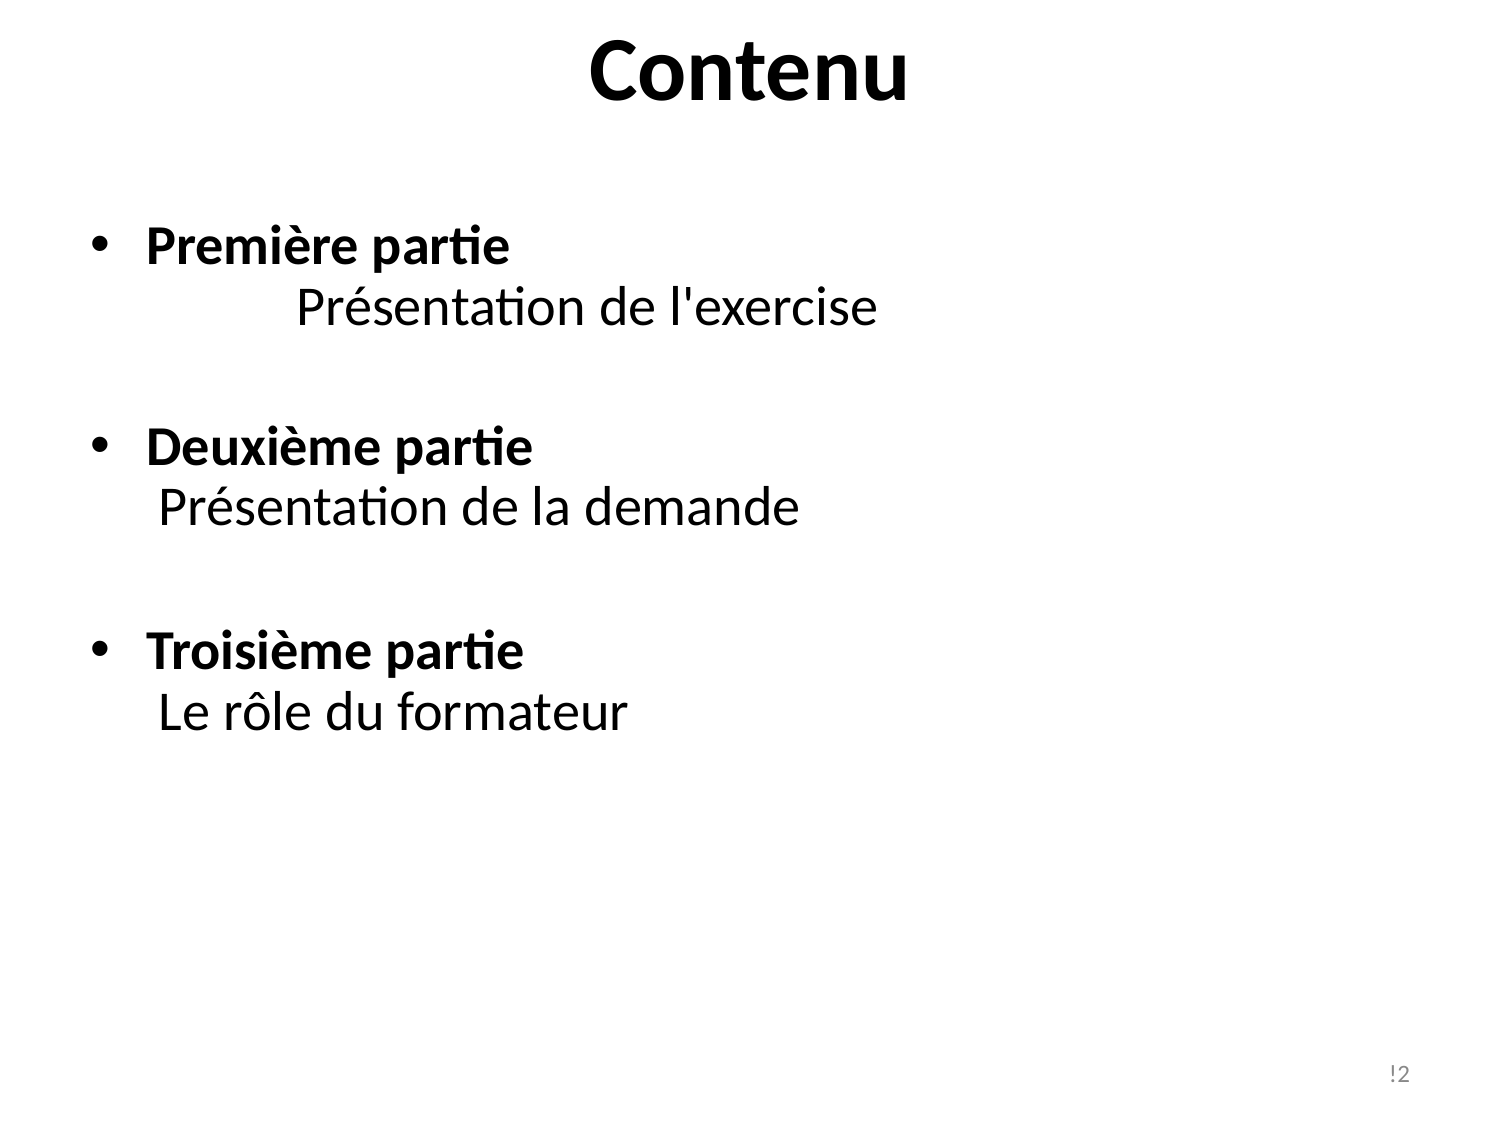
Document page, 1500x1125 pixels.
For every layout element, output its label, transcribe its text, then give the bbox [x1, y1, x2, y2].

title Contenu [75, 0, 1425, 128]
list Première partie Présentation de l'exercise Deuxième partie Présentation de la demande Troisième partie Le rôle du formateur [75, 208, 1472, 1013]
slide_number !2 [1074, 1042, 1425, 1103]
